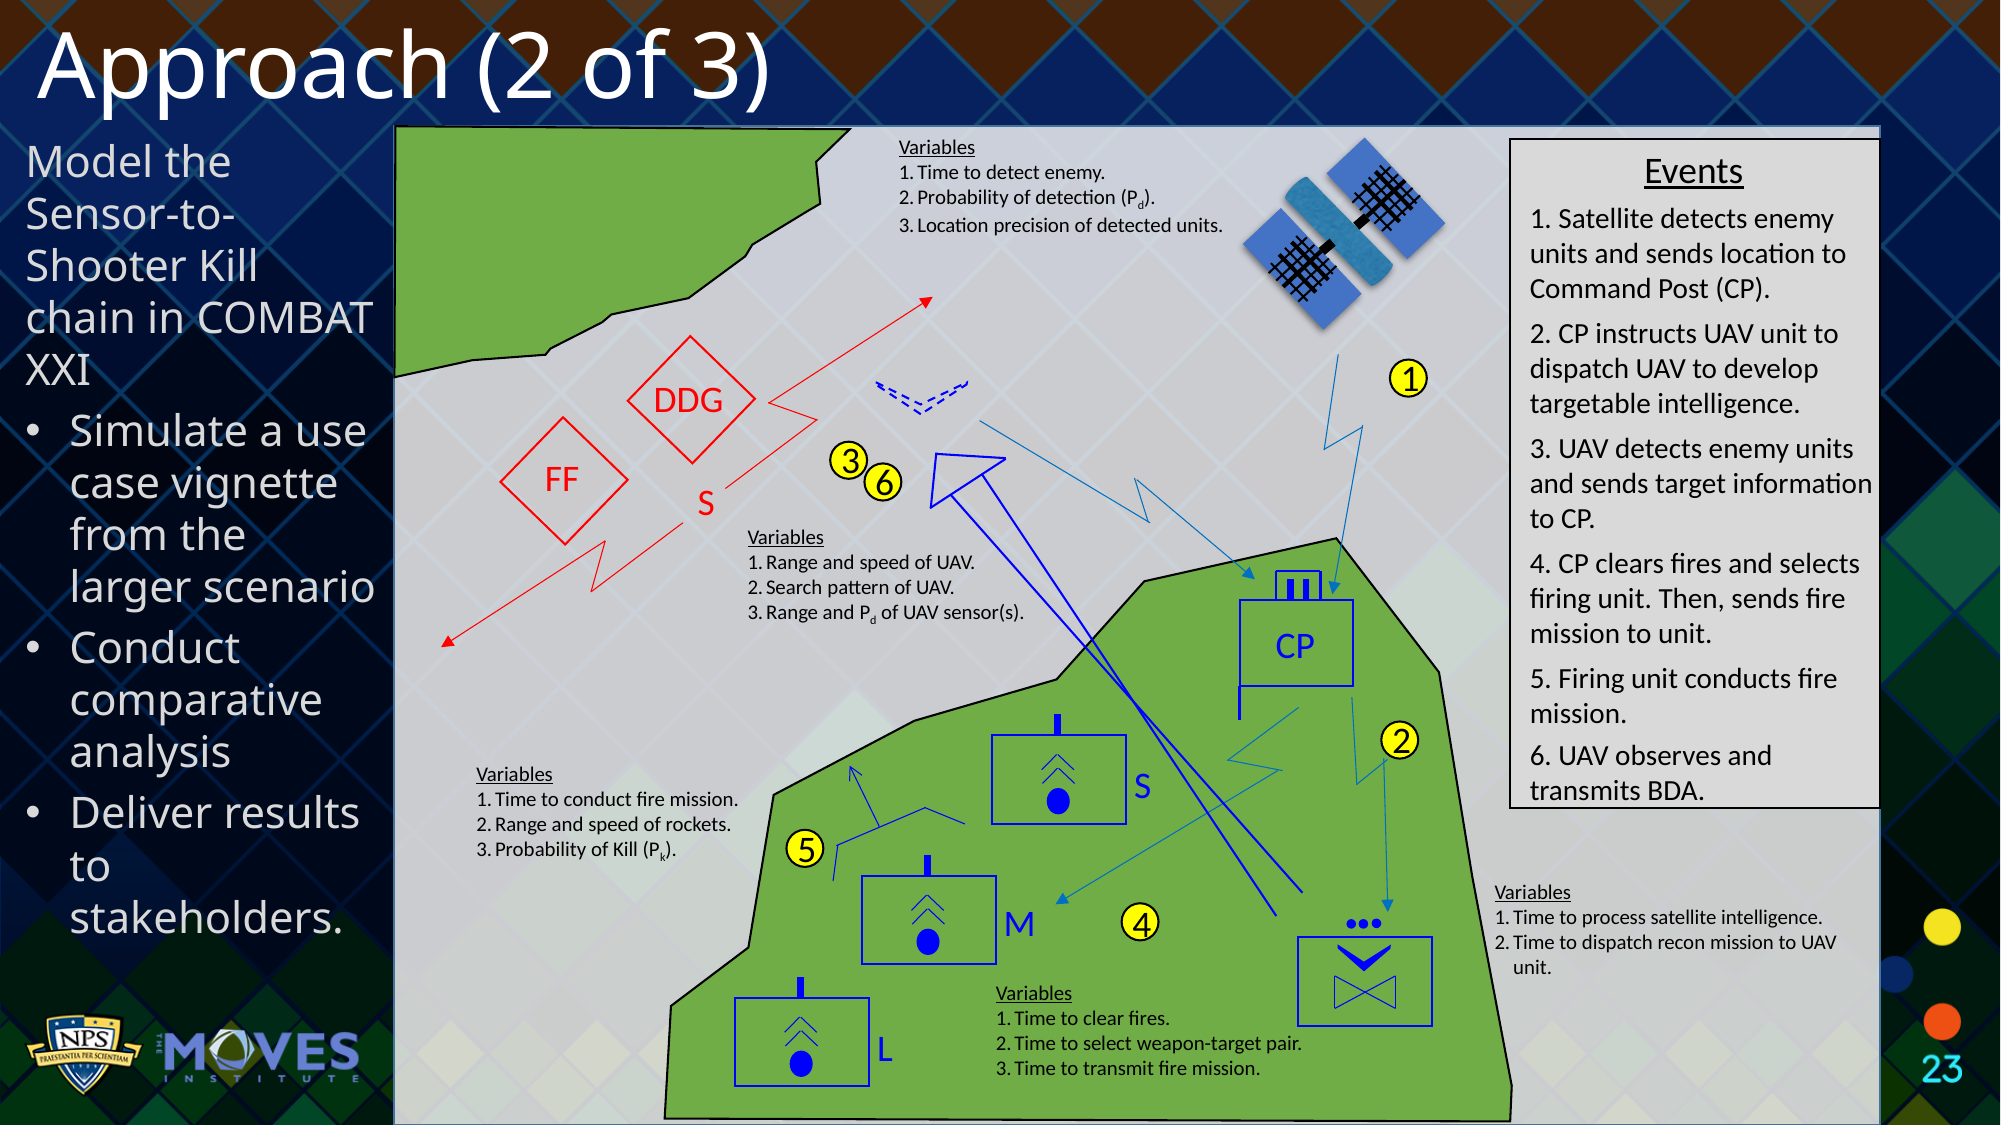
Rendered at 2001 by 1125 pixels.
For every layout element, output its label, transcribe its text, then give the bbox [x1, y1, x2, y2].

text_box Approach (2 of 3) [22, 0, 1977, 125]
picture [0, 0, 393, 1125]
picture [1881, 0, 2001, 1125]
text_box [394, 126, 1890, 1125]
text_box Model the Sensor-to-Shooter Kill chain in COMBAT XXI Simulate a use case vignette from the larger scenario Conduct comparative analysis Deliver results to stakeholders. [10, 126, 393, 998]
